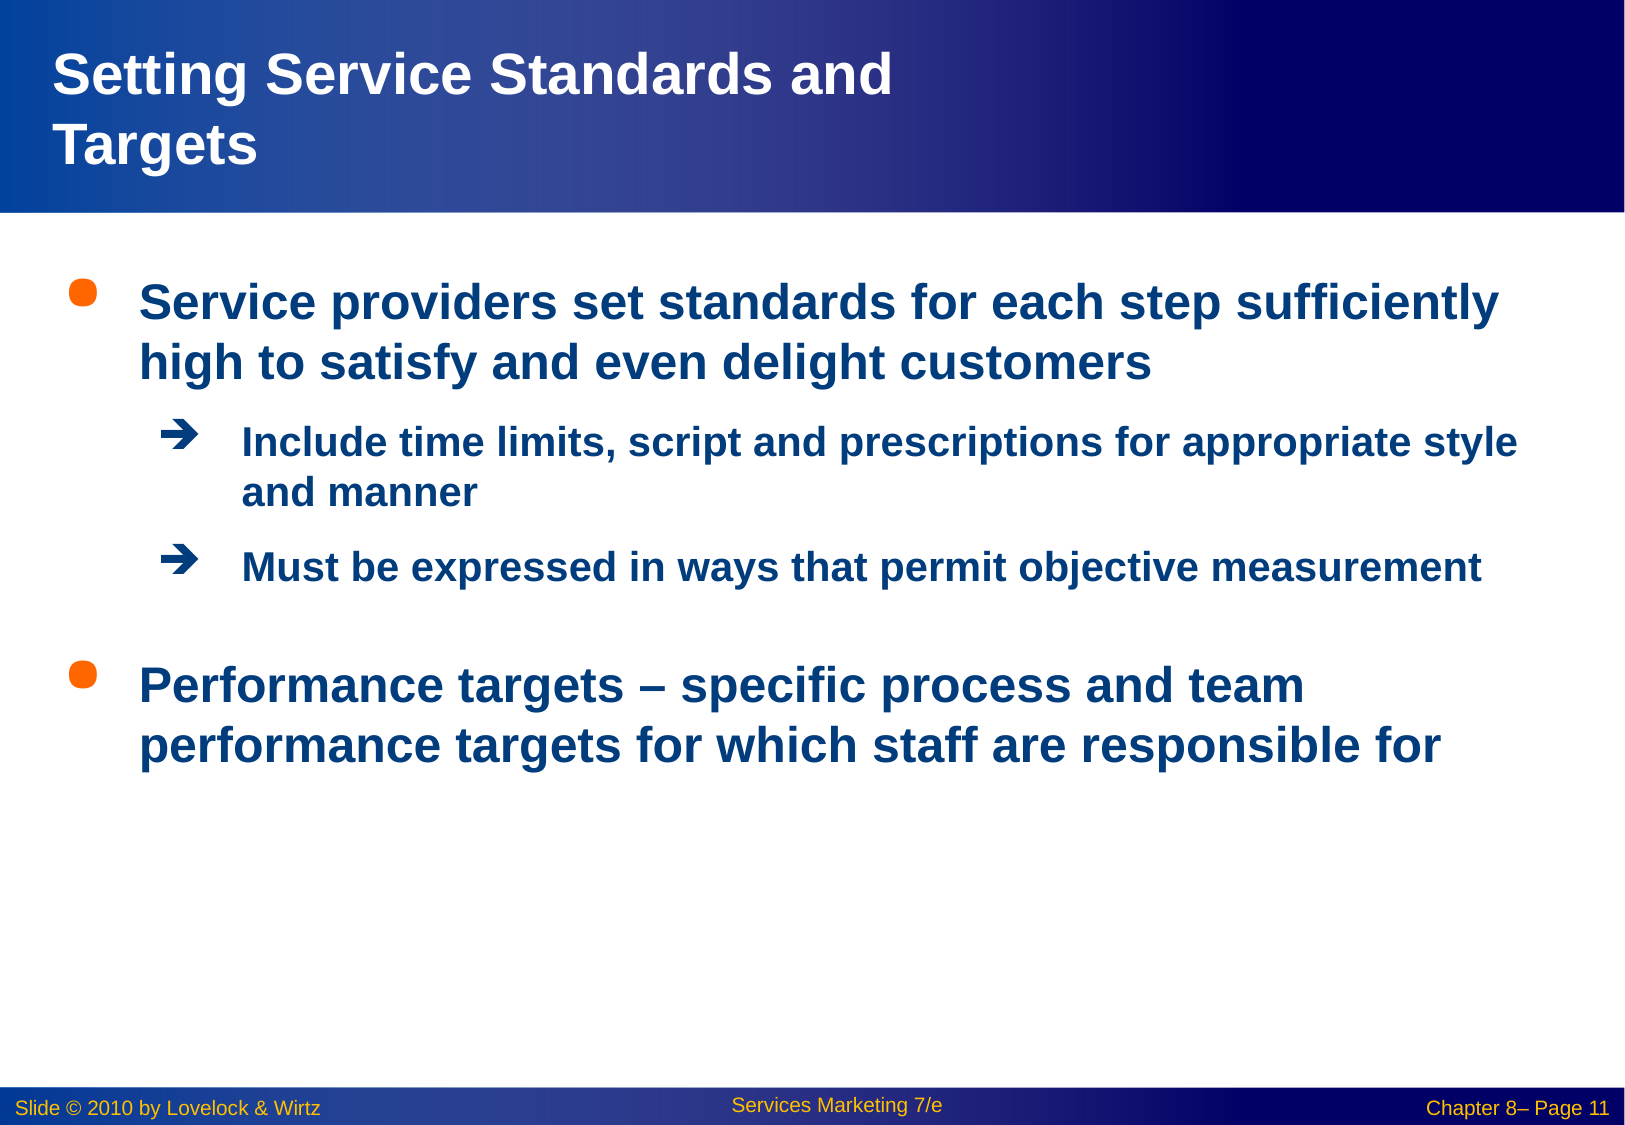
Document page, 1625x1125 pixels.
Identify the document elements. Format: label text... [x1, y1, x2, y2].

list Service providers set standards for each step sufficiently high to satisfy and even delight customers Include time limits, script and prescriptions for appropriate style and manner Must be expressed in ways that permit objective measurement Performance targets – specific process and team performance targets for which staff are responsible for [49, 261, 1588, 1051]
title Setting Service Standards and Targets [36, 37, 1088, 176]
